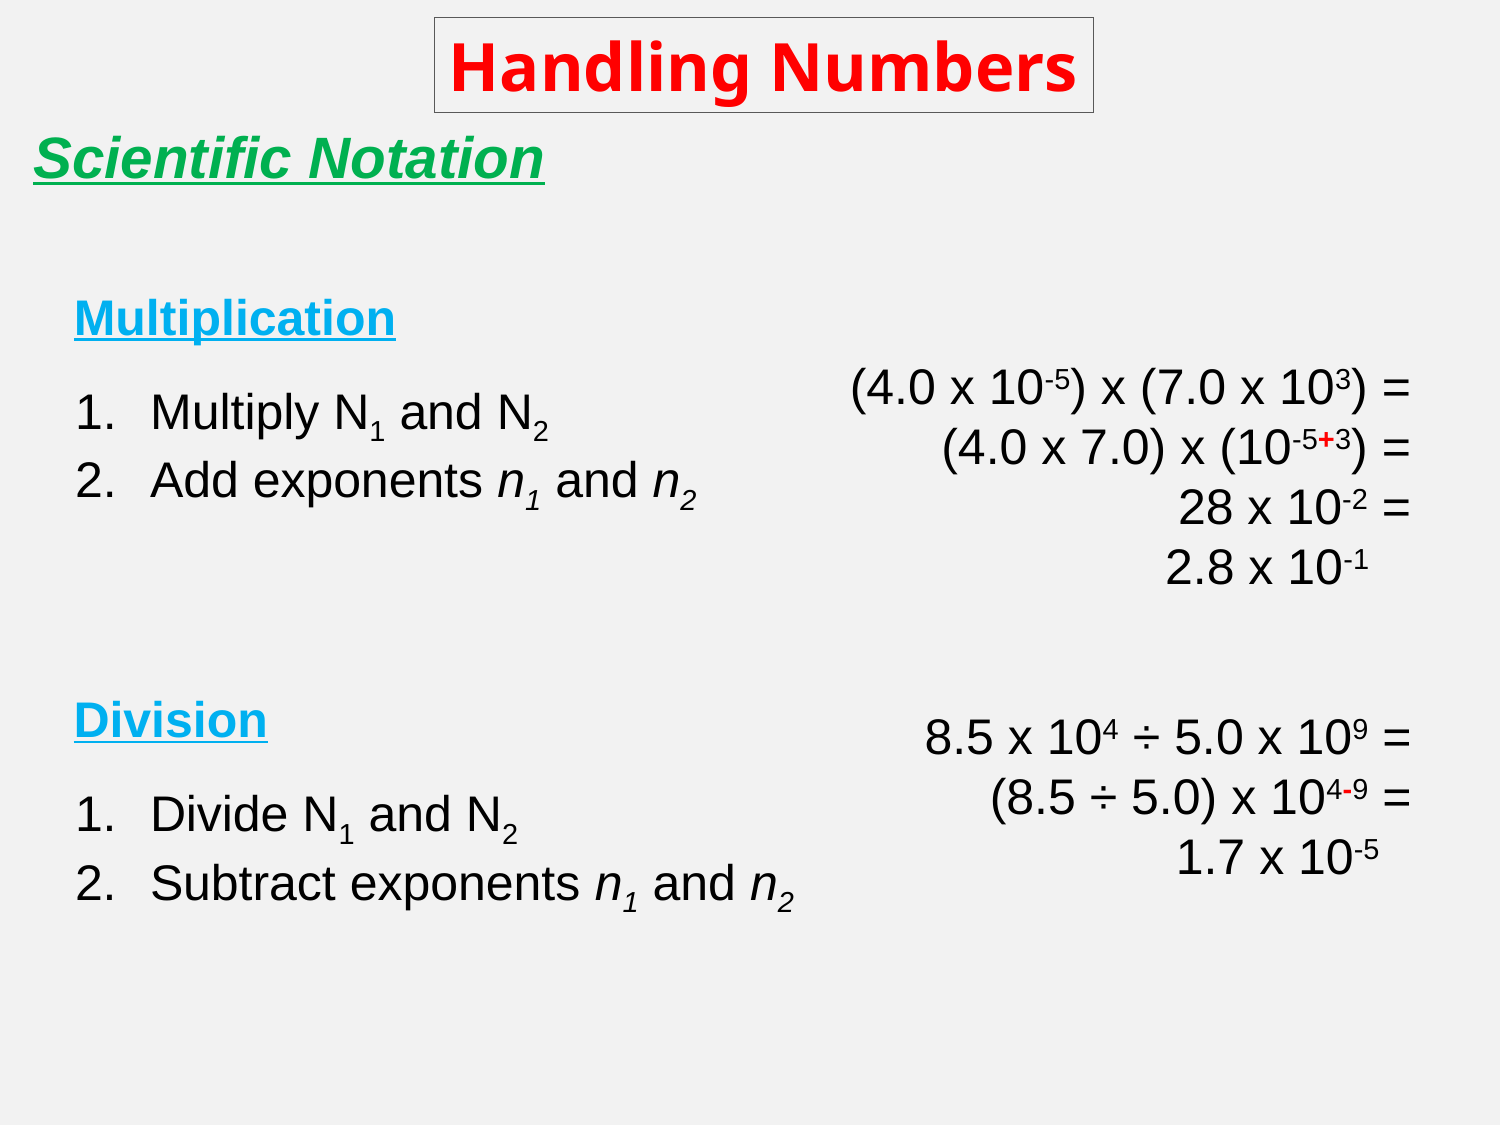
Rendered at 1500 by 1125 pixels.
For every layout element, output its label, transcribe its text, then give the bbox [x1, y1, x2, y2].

text_box Division [58, 680, 283, 756]
text_box Multiply N1 and N2 Add exponents n1 and n2 [60, 371, 712, 524]
text_box Scientific Notation [18, 113, 561, 198]
text_box Divide N1 and N2 Subtract exponents n1 and n2 [60, 774, 809, 926]
text_box Multiplication [58, 277, 412, 353]
text_box (4.0 x 10-5) x (7.0 x 103) = (4.0 x 7.0) x (10-5+3) = 28 x 10-2 = 2.8 x 10-1 [834, 346, 1426, 602]
text_box 8.5 x 104 ÷ 5.0 x 109 = (8.5 ÷ 5.0) x 104-9 = 1.7 x 10-5 [909, 696, 1427, 892]
text_box Handling Numbers [434, 17, 1094, 113]
